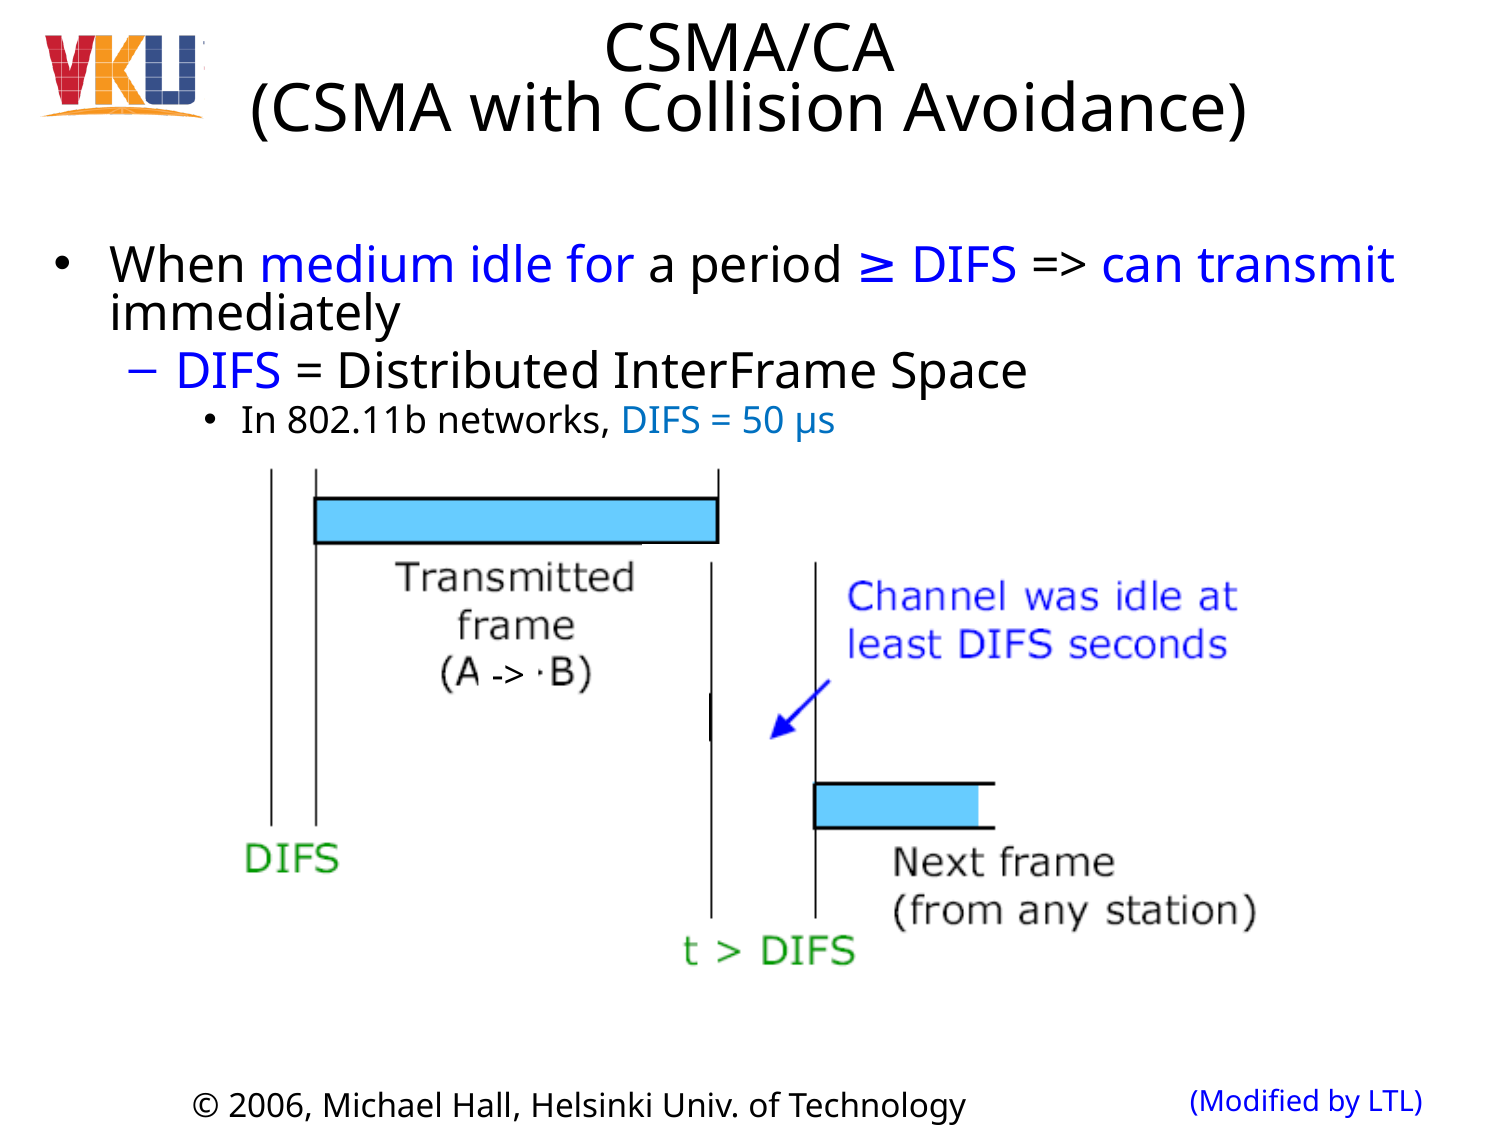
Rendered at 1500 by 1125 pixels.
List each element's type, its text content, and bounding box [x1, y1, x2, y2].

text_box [227, 449, 1350, 1025]
text_box CSMA/CA (CSMA with Collision Avoidance) [0, 2, 1500, 151]
text_box © 2006, Michael Hall, Helsinki Univ. of Technology [191, 1084, 1162, 1125]
list When medium idle for a period ≥ DIFS => can transmit immediately DIFS = Distributed InterFrame Space In 802.11b networks, DIFS = 50 μs [38, 236, 1500, 489]
text_box (Modified by LTL) [1162, 1074, 1438, 1125]
